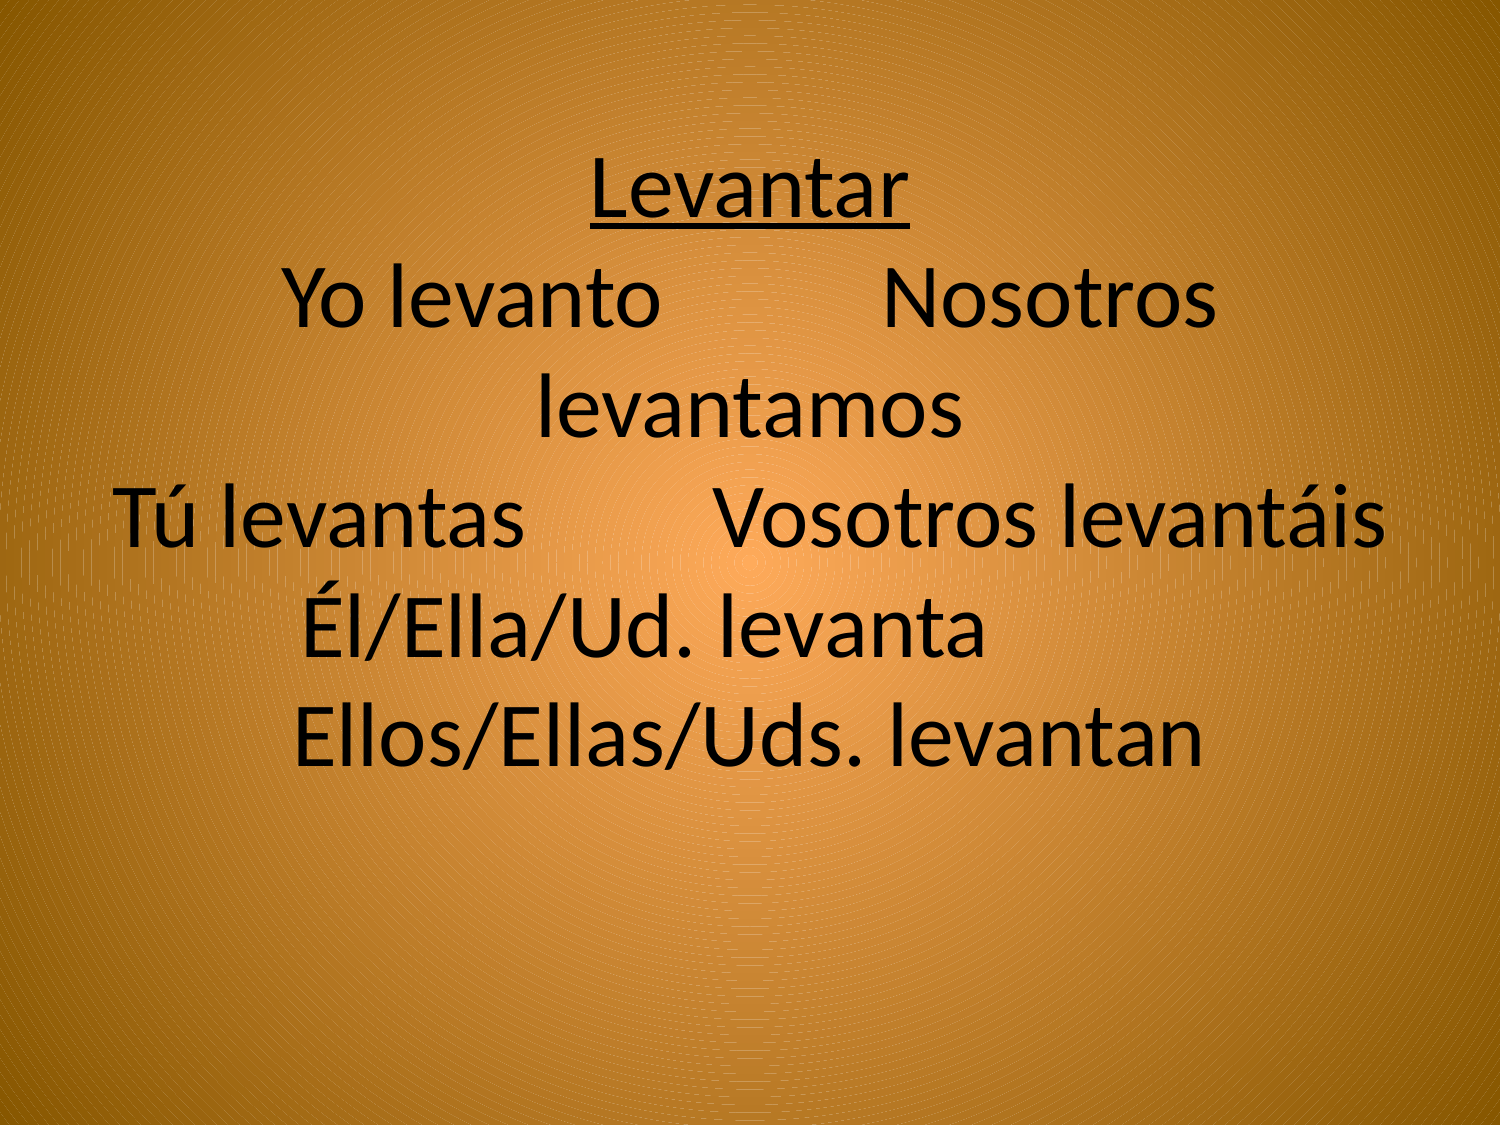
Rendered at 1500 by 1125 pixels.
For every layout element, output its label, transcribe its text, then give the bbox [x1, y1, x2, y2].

title Levantar Yo levanto Nosotros levantamos Tú levantas Vosotros levantáis Él/Ella/Ud. levanta Ellos/Ellas/Uds. levantan [75, 45, 1425, 976]
